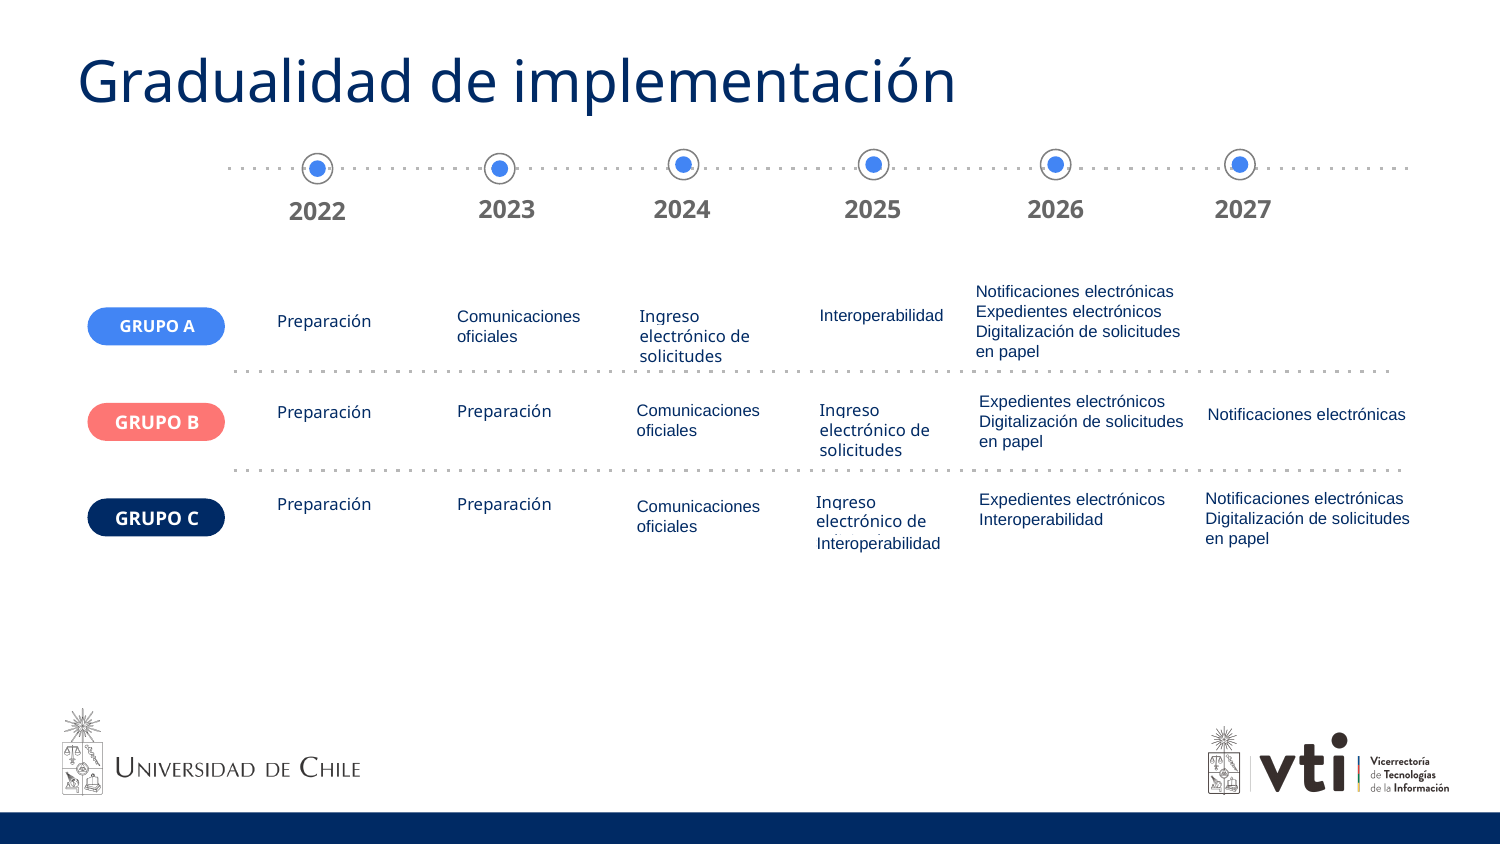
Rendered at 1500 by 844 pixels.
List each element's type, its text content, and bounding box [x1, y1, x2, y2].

text_box Ingreso electrónico de solicitudes [624, 290, 805, 371]
text_box 2024 [579, 178, 770, 239]
text_box Gradualidad de implementación [62, 39, 1329, 119]
text_box Interoperabilidad [804, 295, 960, 336]
text_box Expedientes electrónicos Interoperabilidad [964, 479, 1190, 544]
text_box [309, 160, 326, 168]
text_box Comunicaciones oficiales [621, 384, 804, 455]
picture [1208, 726, 1449, 795]
text_box Comunicaciones oficiales [442, 290, 624, 361]
text_box Preparación [262, 300, 417, 341]
text_box 2023 [404, 178, 579, 239]
text_box [675, 156, 692, 168]
text_box Preparación [262, 392, 417, 433]
text_box Ingreso electrónico de solicitudes [801, 479, 982, 567]
text_box Preparación [442, 483, 597, 524]
text_box Expedientes electrónicos Digitalización de solicitudes en papel [964, 381, 1204, 466]
text_box GRUPO A [87, 307, 225, 346]
text_box [1231, 156, 1249, 168]
text_box Preparación [262, 483, 417, 524]
text_box GRUPO C [87, 498, 225, 537]
text_box 2026 [953, 178, 1140, 239]
text_box Notificaciones electrónicas Expedientes electrónicos Digitalización de solicitudes en papel [960, 266, 1200, 371]
text_box Preparación [442, 390, 597, 431]
text_box 2022 [215, 180, 420, 241]
text_box [1047, 156, 1064, 168]
text_box GRUPO B [87, 402, 225, 441]
text_box Notificaciones electrónicas [1192, 393, 1432, 434]
text_box [865, 156, 882, 168]
text_box Comunicaciones oficiales [621, 480, 801, 551]
text_box 2025 [770, 178, 953, 239]
text_box Interoperabilidad [801, 523, 957, 564]
text_box Notificaciones electrónicas Digitalización de solicitudes en papel [1190, 473, 1430, 563]
text_box 2027 [1140, 178, 1346, 239]
text_box [491, 160, 508, 168]
text_box Ingreso electrónico de solicitudes [804, 384, 985, 469]
picture [62, 708, 360, 796]
